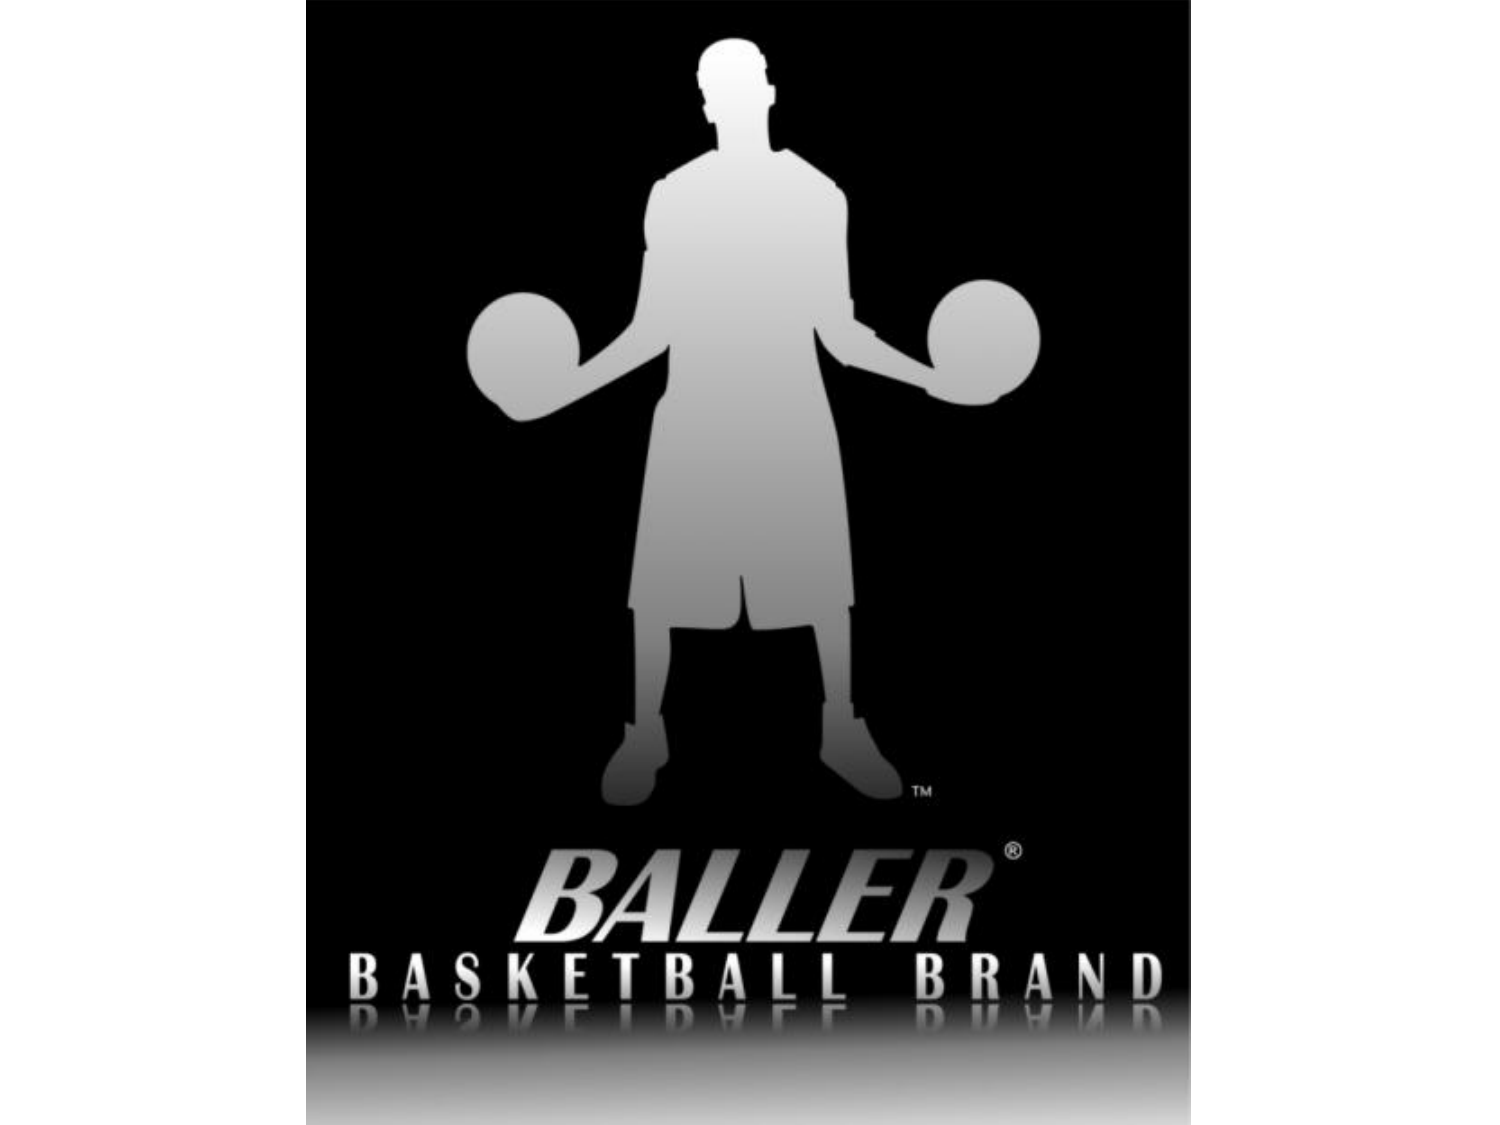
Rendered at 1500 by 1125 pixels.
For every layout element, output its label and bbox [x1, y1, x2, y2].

picture [305, 0, 1191, 1125]
